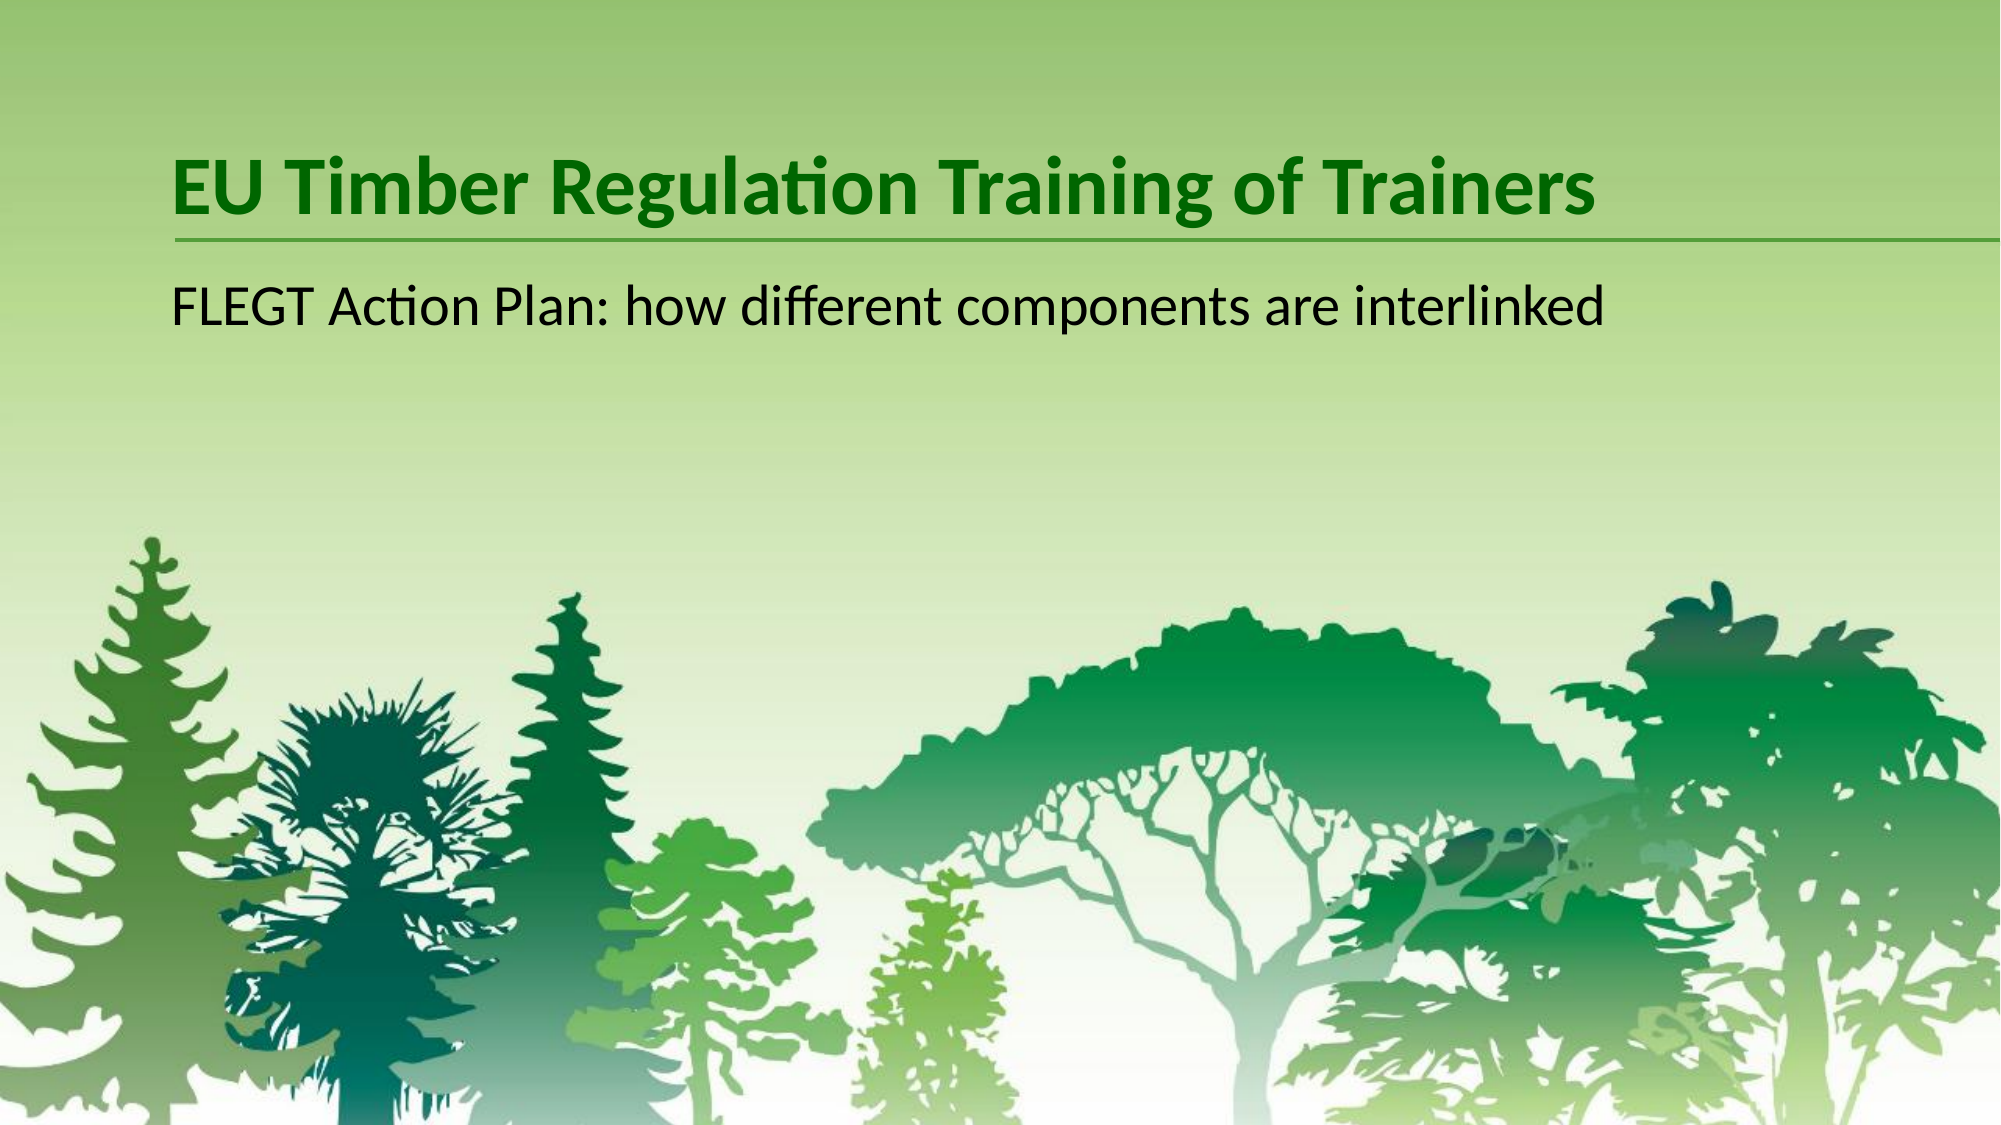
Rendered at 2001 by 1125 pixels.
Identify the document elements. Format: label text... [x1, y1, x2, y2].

slide_number 2 [1493, 1065, 1944, 1125]
title EU Timber Regulation Training of Trainers [156, 95, 2000, 241]
picture [0, 0, 2001, 1125]
subtitle FLEGT Action Plan: how different components are interlinked [156, 267, 1657, 540]
